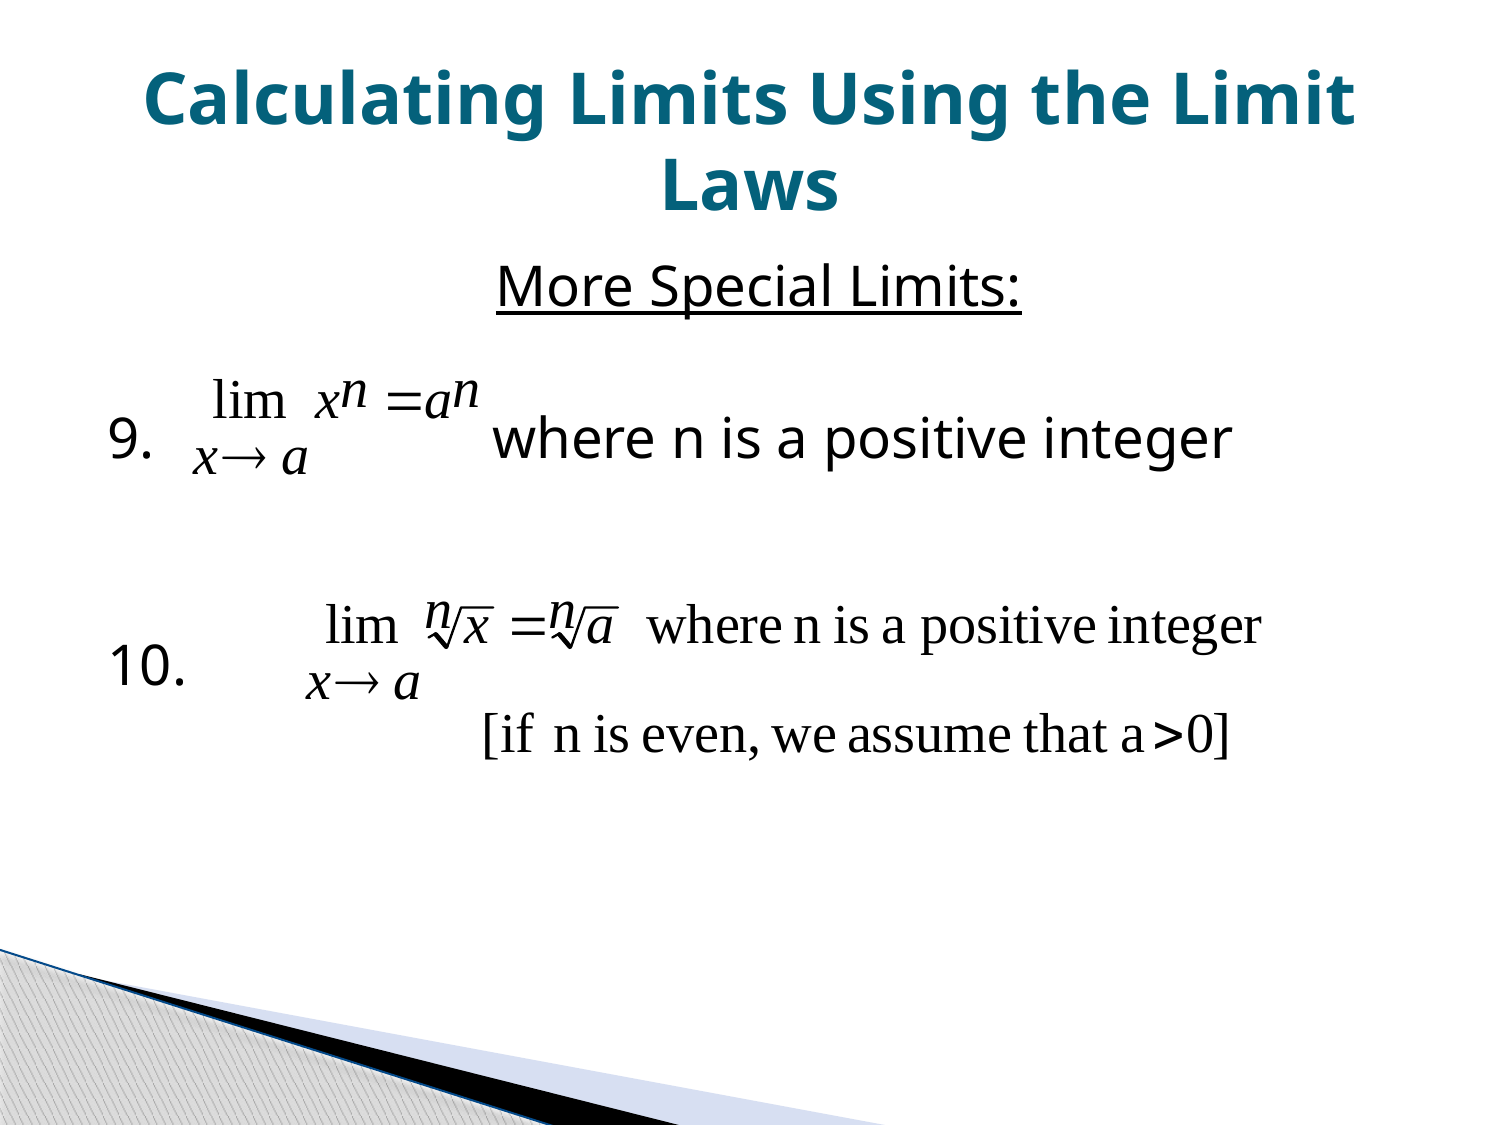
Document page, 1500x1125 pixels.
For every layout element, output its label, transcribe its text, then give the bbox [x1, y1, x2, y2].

list More Special Limits: 9. where n is a positive integer 10. [75, 243, 1425, 986]
title Calculating Limits Using the Limit Laws [75, 45, 1425, 233]
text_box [187, 374, 486, 482]
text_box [299, 597, 1269, 769]
